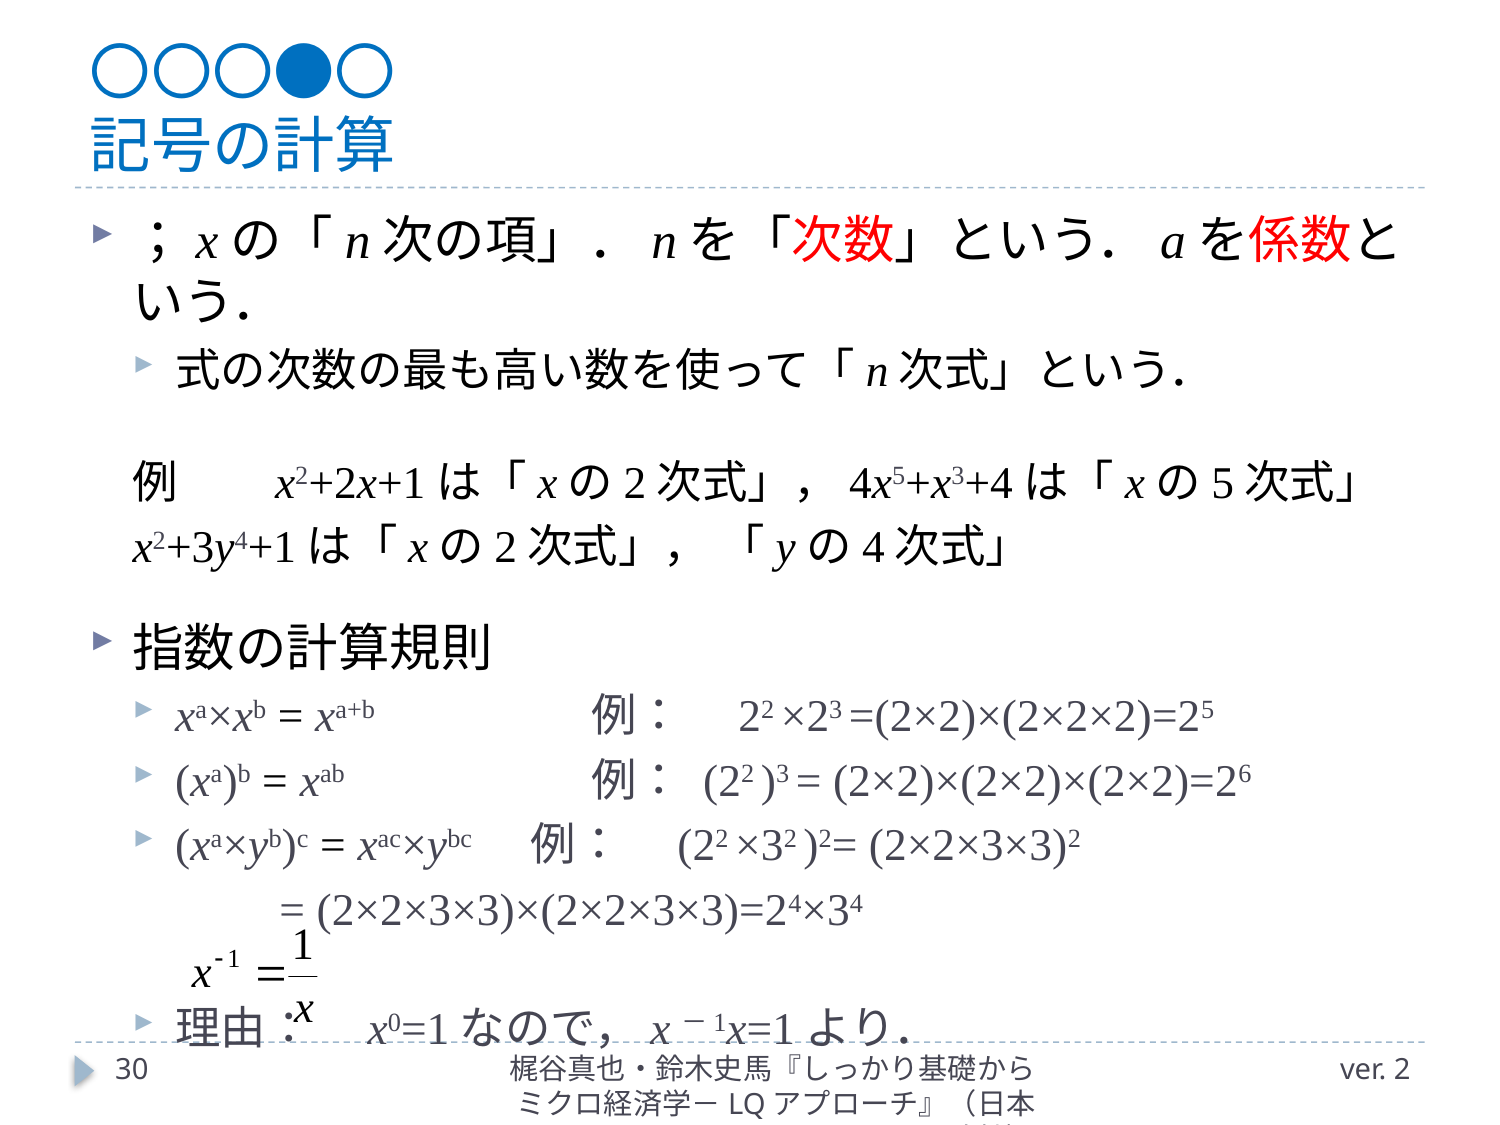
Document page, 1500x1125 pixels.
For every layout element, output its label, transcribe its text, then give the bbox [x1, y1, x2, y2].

slide_number ver. 2 [1050, 1042, 1426, 1103]
title 〇〇〇●〇 記号の計算 [75, 24, 1425, 188]
slide_number 30 [100, 1042, 426, 1103]
footer 梶谷真也・鈴木史馬『しっかり基礎からミクロ経済学－LQアプローチ』（日本評論社） [475, 1042, 1050, 1103]
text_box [182, 916, 325, 1033]
